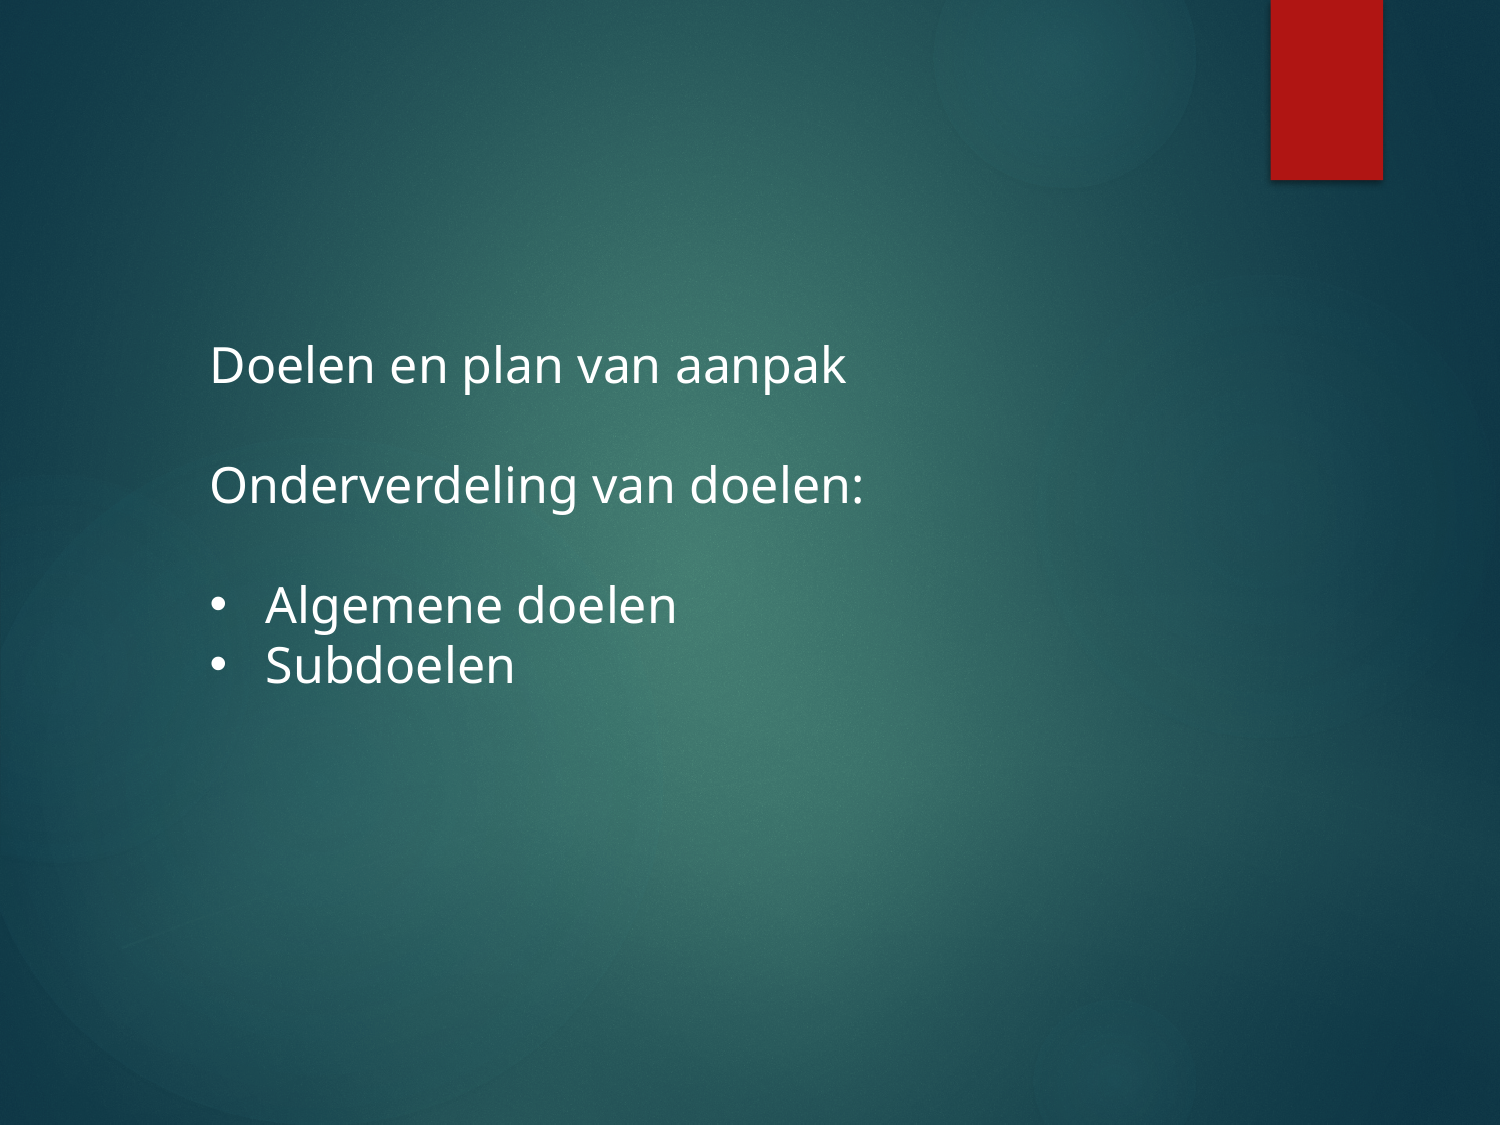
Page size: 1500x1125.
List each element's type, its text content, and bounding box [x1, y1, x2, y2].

text_box Doelen en plan van aanpak Onderverdeling van doelen: Algemene doelen Subdoelen [194, 326, 1199, 701]
